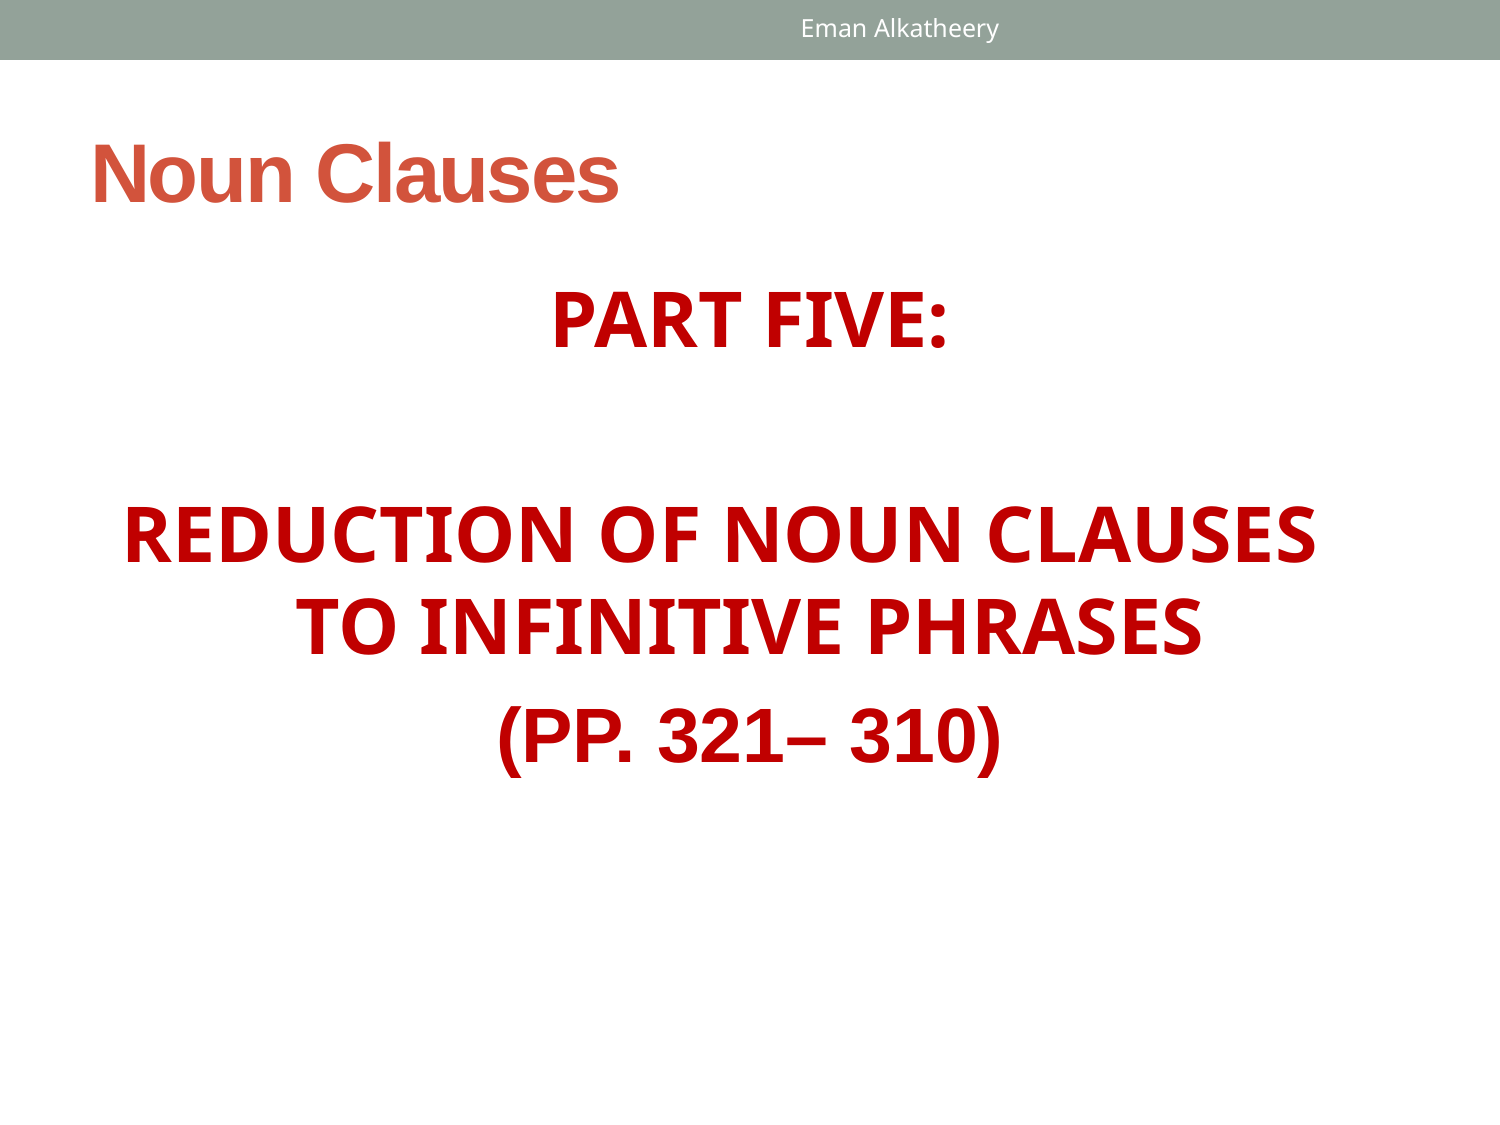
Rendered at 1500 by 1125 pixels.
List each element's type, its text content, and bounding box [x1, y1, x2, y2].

list PART FIVE: REDUCTION OF NOUN CLAUSES TO INFINITIVE PHRASES (PP. 321– 310) [75, 262, 1425, 1063]
title Noun Clauses [75, 87, 1425, 250]
footer Eman Alkatheery [562, 3, 1238, 57]
